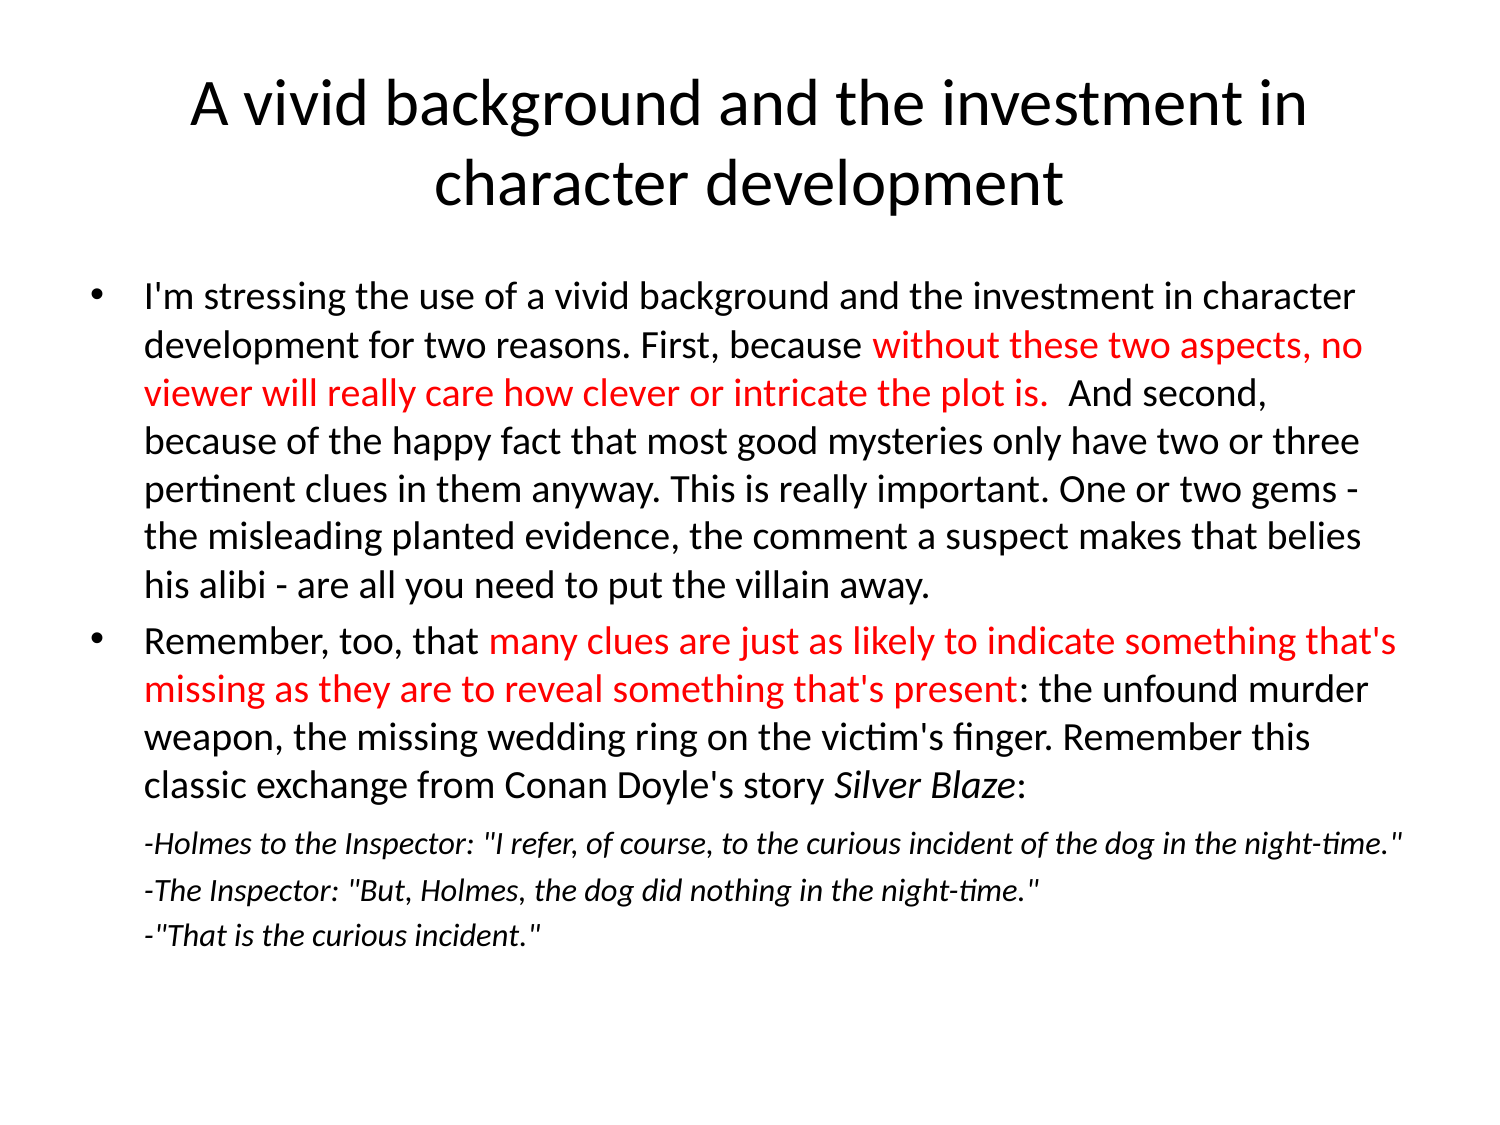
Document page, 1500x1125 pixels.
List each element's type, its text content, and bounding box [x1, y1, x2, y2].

list I'm stressing the use of a vivid background and the investment in character development for two reasons. First, because without these two aspects, no viewer will really care how clever or intricate the plot is. And second, because of the happy fact that most good mysteries only have two or three pertinent clues in them anyway. This is really important. One or two gems - the misleading planted evidence, the comment a suspect makes that belies his alibi - are all you need to put the villain away. Remember, too, that many clues are just as likely to indicate something that's missing as they are to reveal something that's present: the unfound murder weapon, the missing wedding ring on the victim's finger. Remember this classic exchange from Conan Doyle's story Silver Blaze: -Holmes to the Inspector: "I refer, of course, to the curious incident of the dog in the night-time." -The Inspector: "But, Holmes, the dog did nothing in the night-time." -"That is the curious incident." [75, 262, 1425, 1005]
title A vivid background and the investment in character development [75, 45, 1425, 233]
